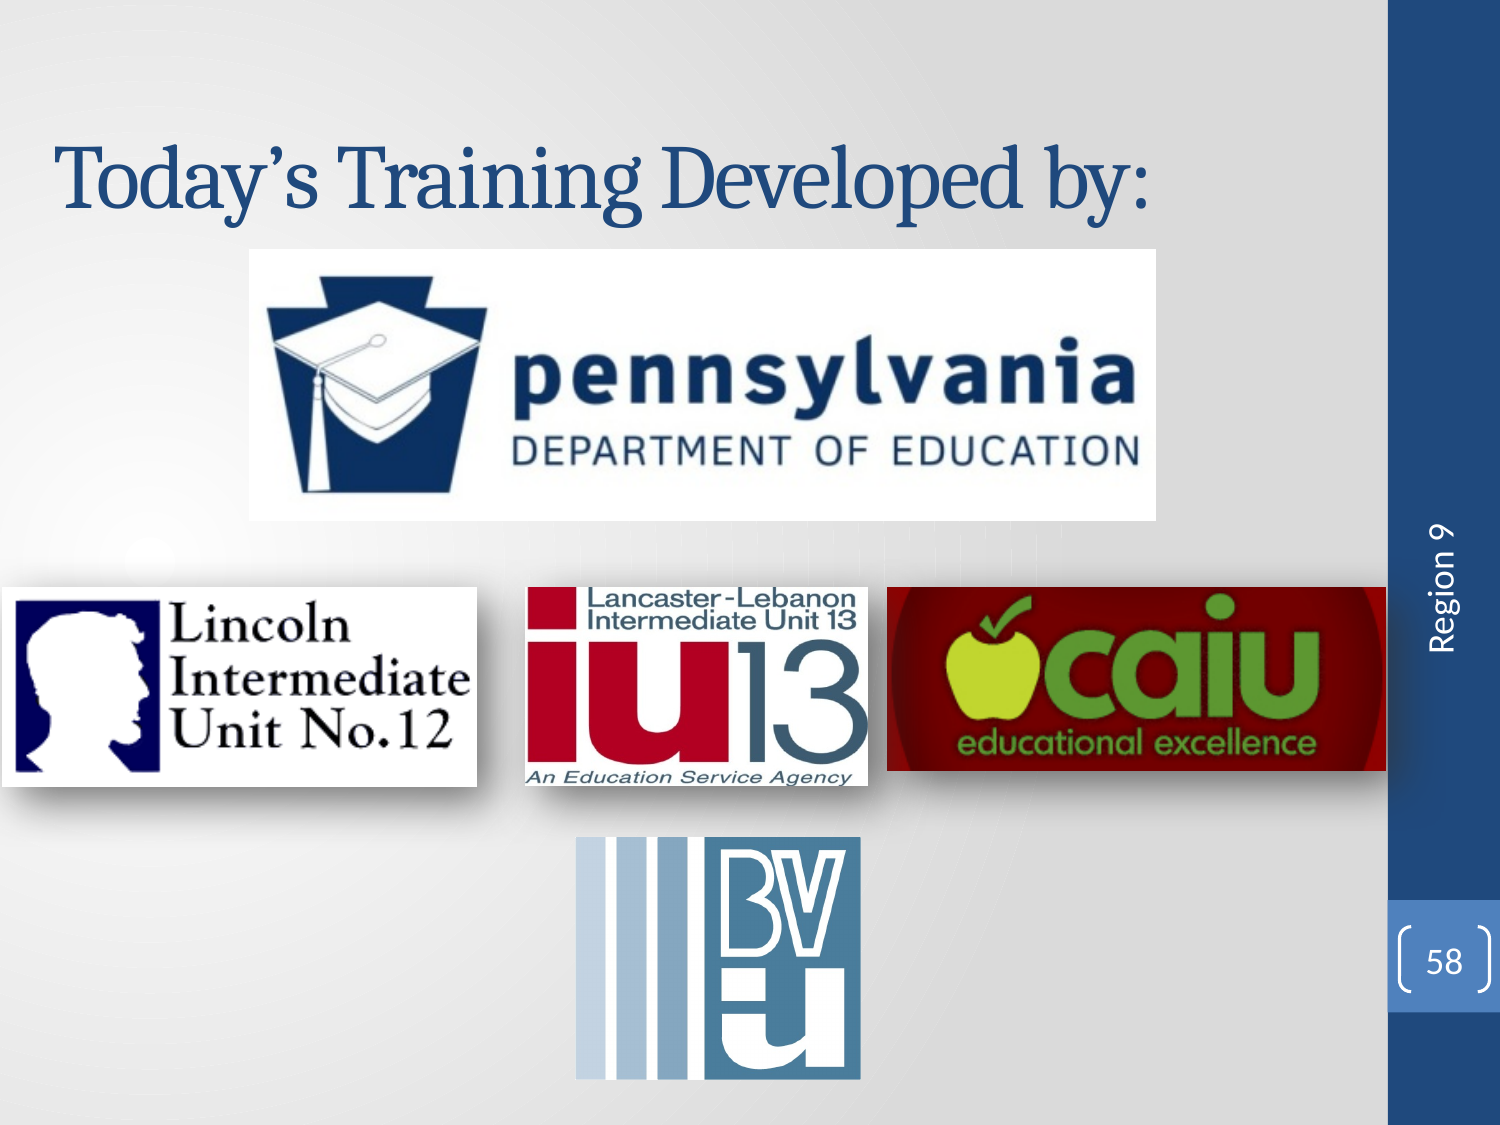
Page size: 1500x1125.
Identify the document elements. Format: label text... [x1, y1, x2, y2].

footer Region 9 [1408, 500, 1469, 889]
picture [574, 836, 862, 1081]
title Today’s Training Developed by: [38, 62, 1389, 283]
picture [886, 586, 1387, 771]
picture [2, 586, 478, 787]
picture [524, 586, 869, 787]
picture [249, 249, 1157, 522]
slide_number 58 [1397, 925, 1492, 994]
